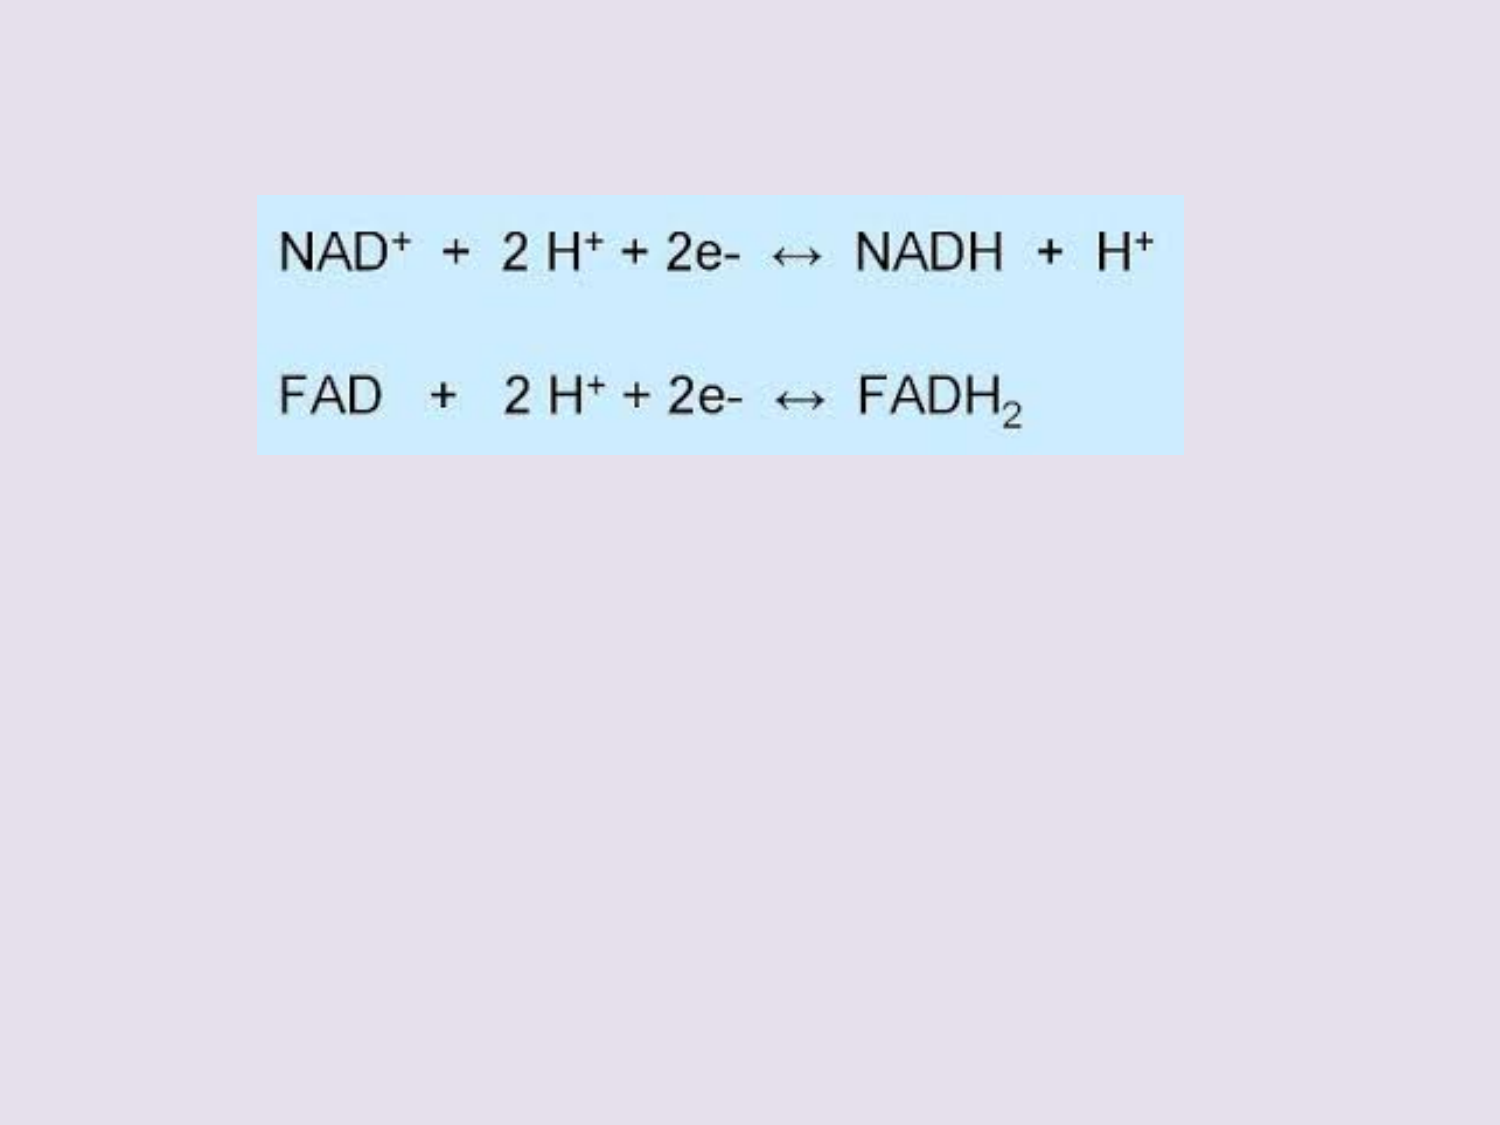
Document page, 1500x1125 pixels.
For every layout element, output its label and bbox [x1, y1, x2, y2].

picture [257, 195, 1184, 455]
